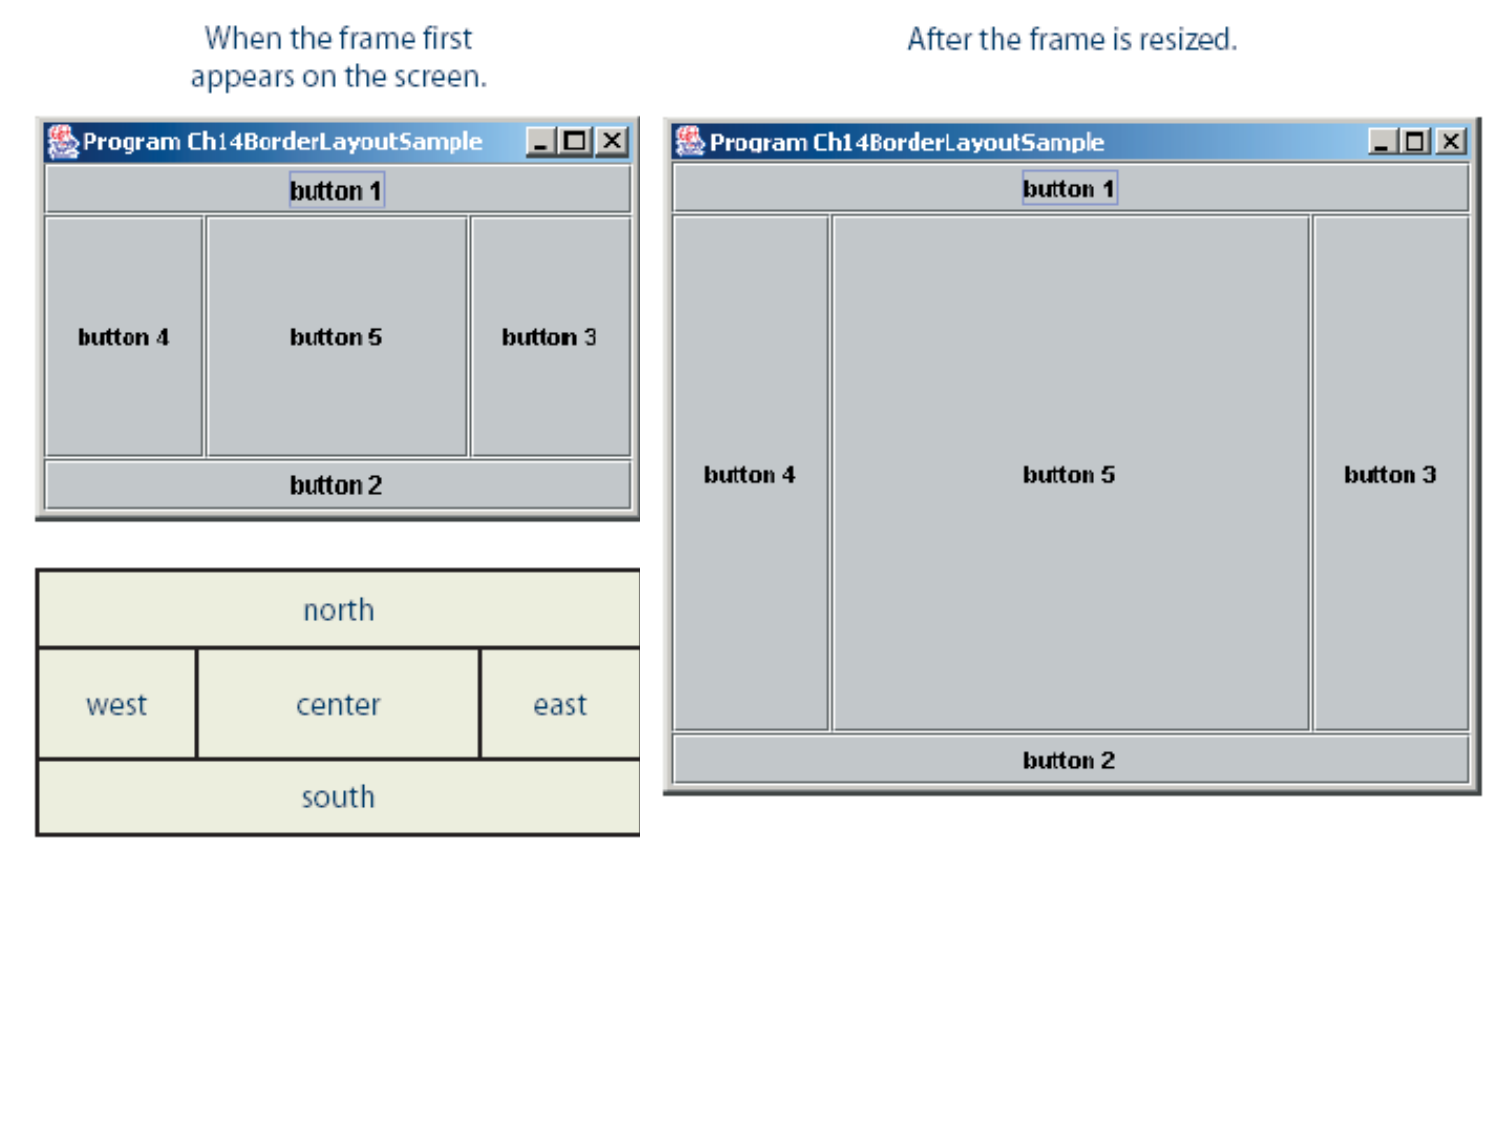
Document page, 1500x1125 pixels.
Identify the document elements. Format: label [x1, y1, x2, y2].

picture [0, 0, 1495, 849]
